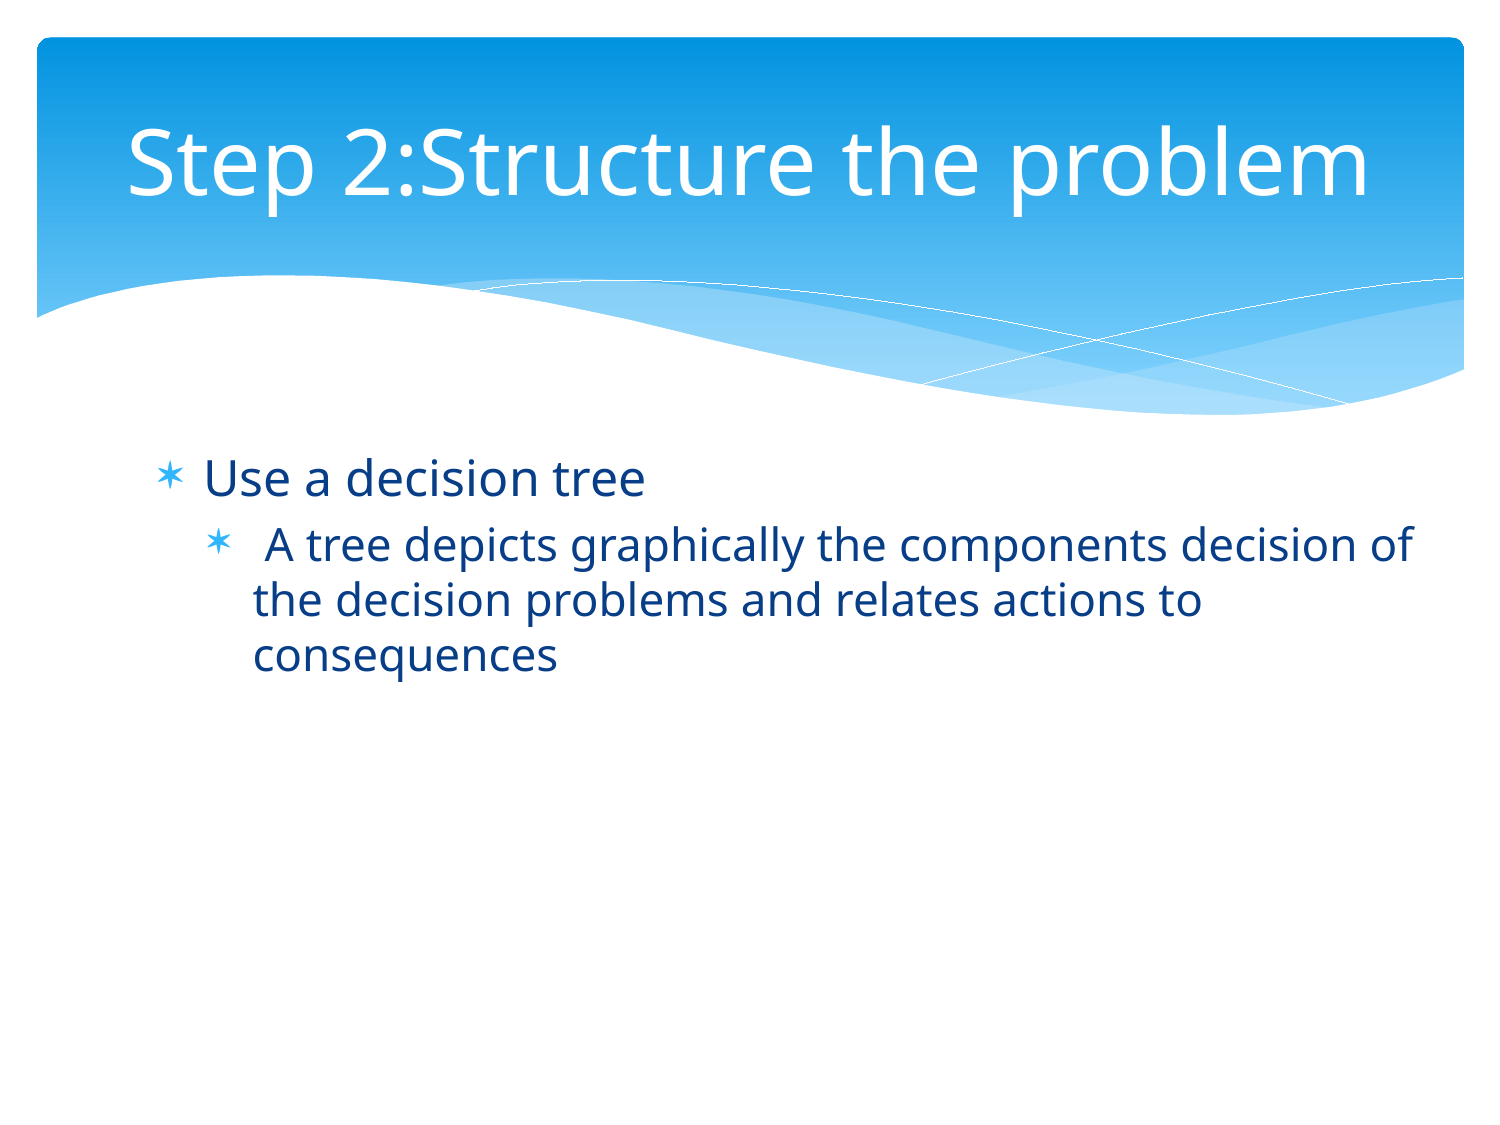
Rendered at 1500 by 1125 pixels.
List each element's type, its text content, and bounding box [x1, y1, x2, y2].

title Step 2:Structure the problem [75, 55, 1425, 261]
list Use a decision tree A tree depicts graphically the components decision of the decision problems and relates actions to consequences [143, 438, 1436, 1005]
